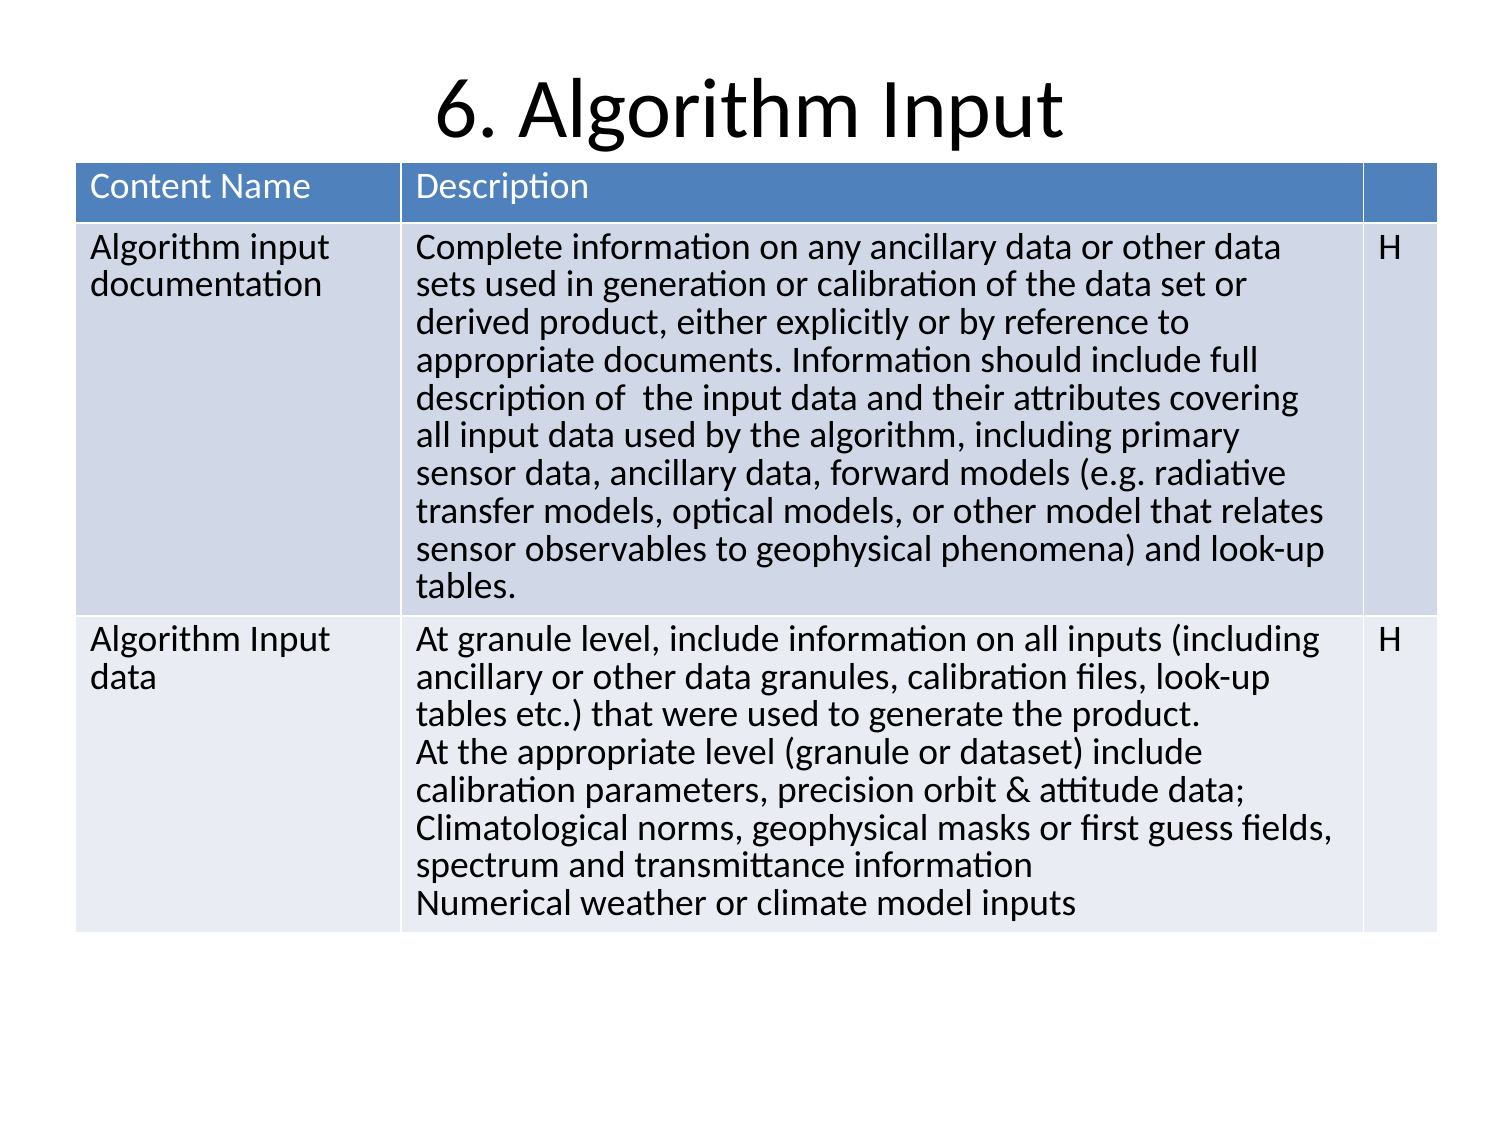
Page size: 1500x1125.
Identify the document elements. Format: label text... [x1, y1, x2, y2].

table_cell H [1364, 224, 1437, 615]
table_cell H [1364, 617, 1437, 932]
table_header [1364, 163, 1437, 222]
table_cell Algorithm input documentation [76, 224, 400, 615]
table_header Content Name [76, 163, 400, 222]
table_cell Complete information on any ancillary data or other data sets used in generation or calibration of the data set or derived product, either explicitly or by reference to appropriate documents. Information should include full description of the input data and their attributes covering all input data used by the algorithm, including primary sensor data, ancillary data, forward models (e.g. radiative transfer models, optical models, or other model that relates sensor observables to geophysical phenomena) and look-up tables. [402, 224, 1363, 615]
table_cell At granule level, include information on all inputs (including ancillary or other data granules, calibration files, look-up tables etc.) that were used to generate the product. At the appropriate level (granule or dataset) include calibration parameters, precision orbit & attitude data; Climatological norms, geophysical masks or first guess fields, spectrum and transmittance information Numerical weather or climate model inputs [402, 617, 1363, 932]
table_cell Algorithm Input data [76, 617, 400, 932]
title 6. Algorithm Input [74, 44, 1426, 162]
table_header Description [402, 163, 1363, 222]
